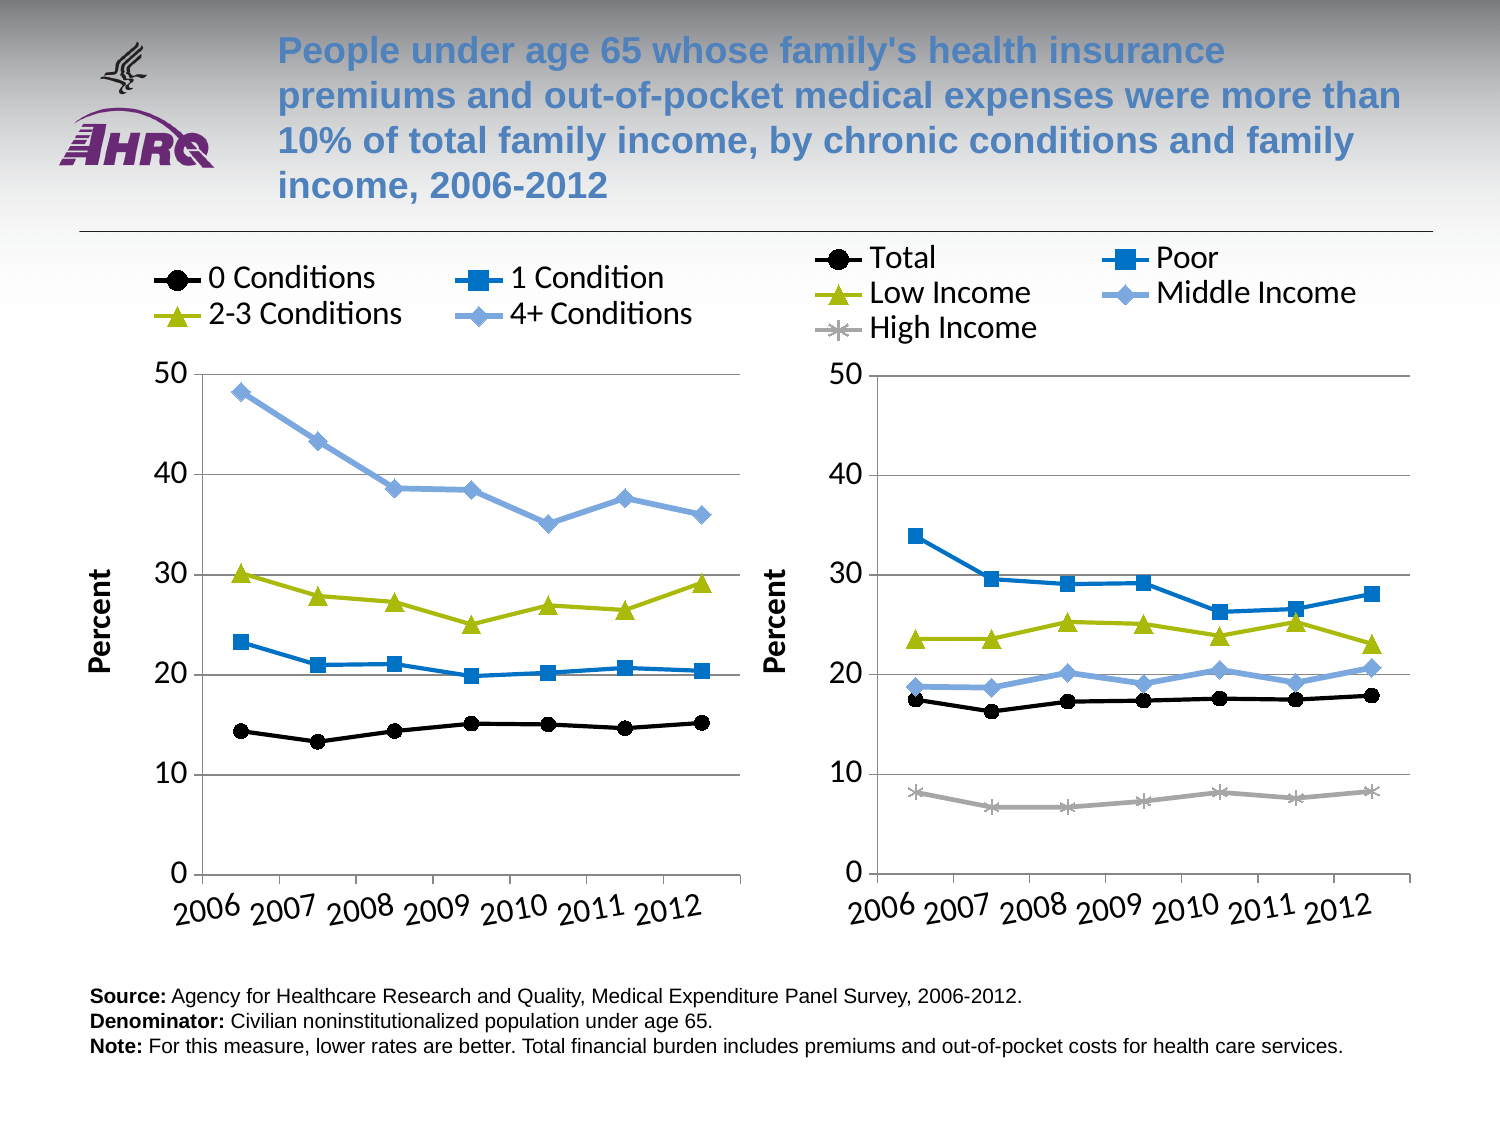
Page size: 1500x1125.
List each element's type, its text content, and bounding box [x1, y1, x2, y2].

picture [0, 0, 1500, 1125]
chart [74, 239, 1426, 976]
text_box Source: Agency for Healthcare Research and Quality, Medical Expenditure Panel Survey, 2006-2012. Denominator: Civilian noninstitutionalized population under age 65. Note: For this measure, lower rates are better. Total financial burden includes premiums and out-of-pocket costs for health care services. [74, 981, 1425, 1065]
title People under age 65 whose family's health insurance premiums and out-of-pocket medical expenses were more than 10% of total family income, by chronic conditions and family income, 2006-2012 [262, 45, 1425, 188]
